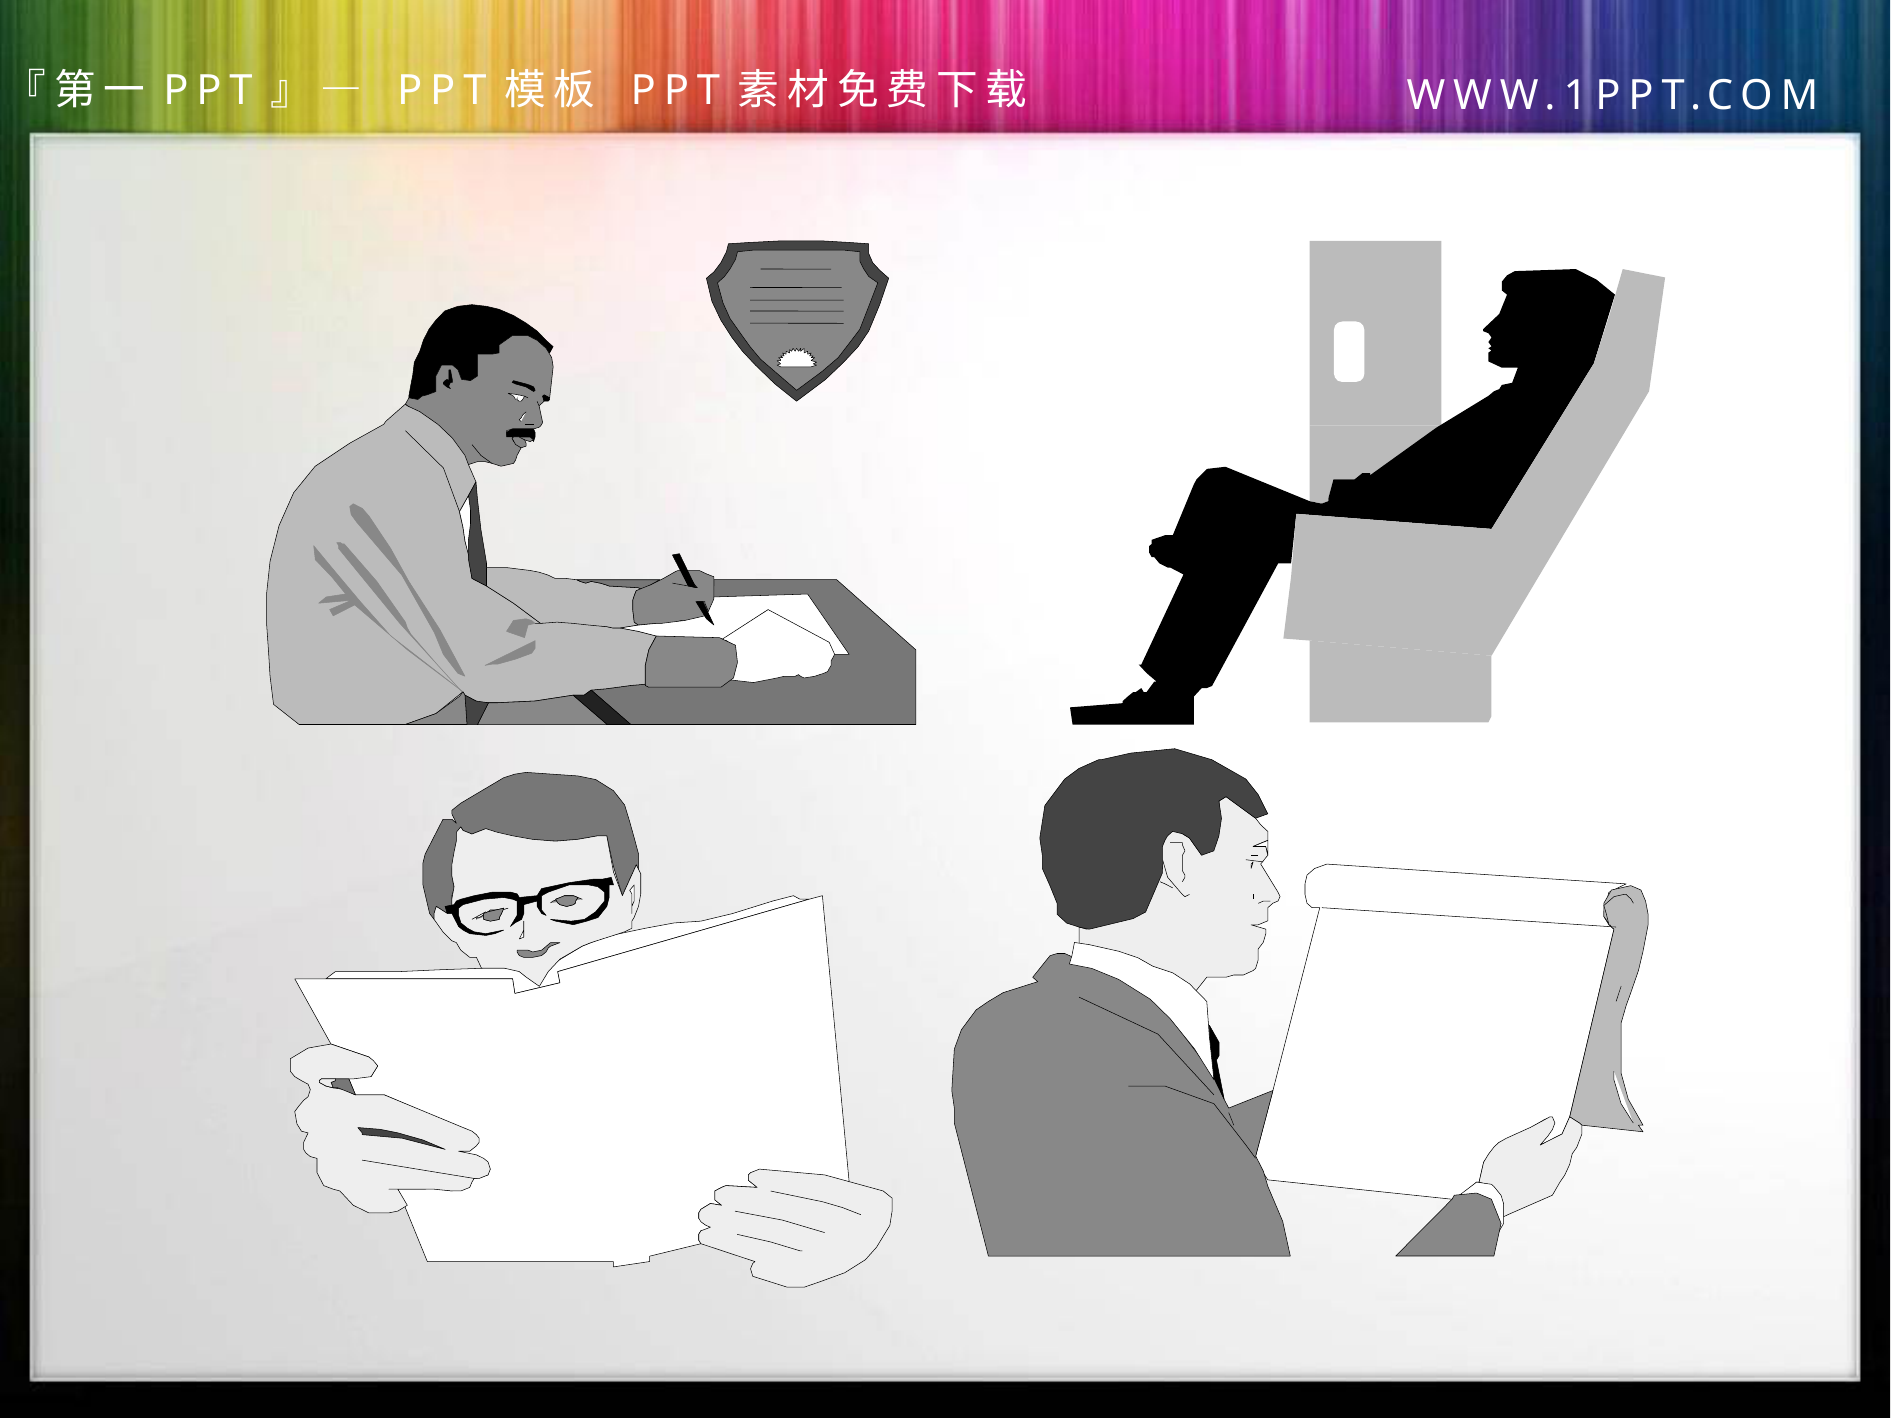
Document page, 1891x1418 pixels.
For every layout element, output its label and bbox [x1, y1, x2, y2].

text_box [1069, 240, 1666, 726]
picture [0, 0, 1891, 1418]
text_box [289, 772, 893, 1288]
text_box [266, 240, 917, 726]
text_box [951, 748, 1649, 1257]
